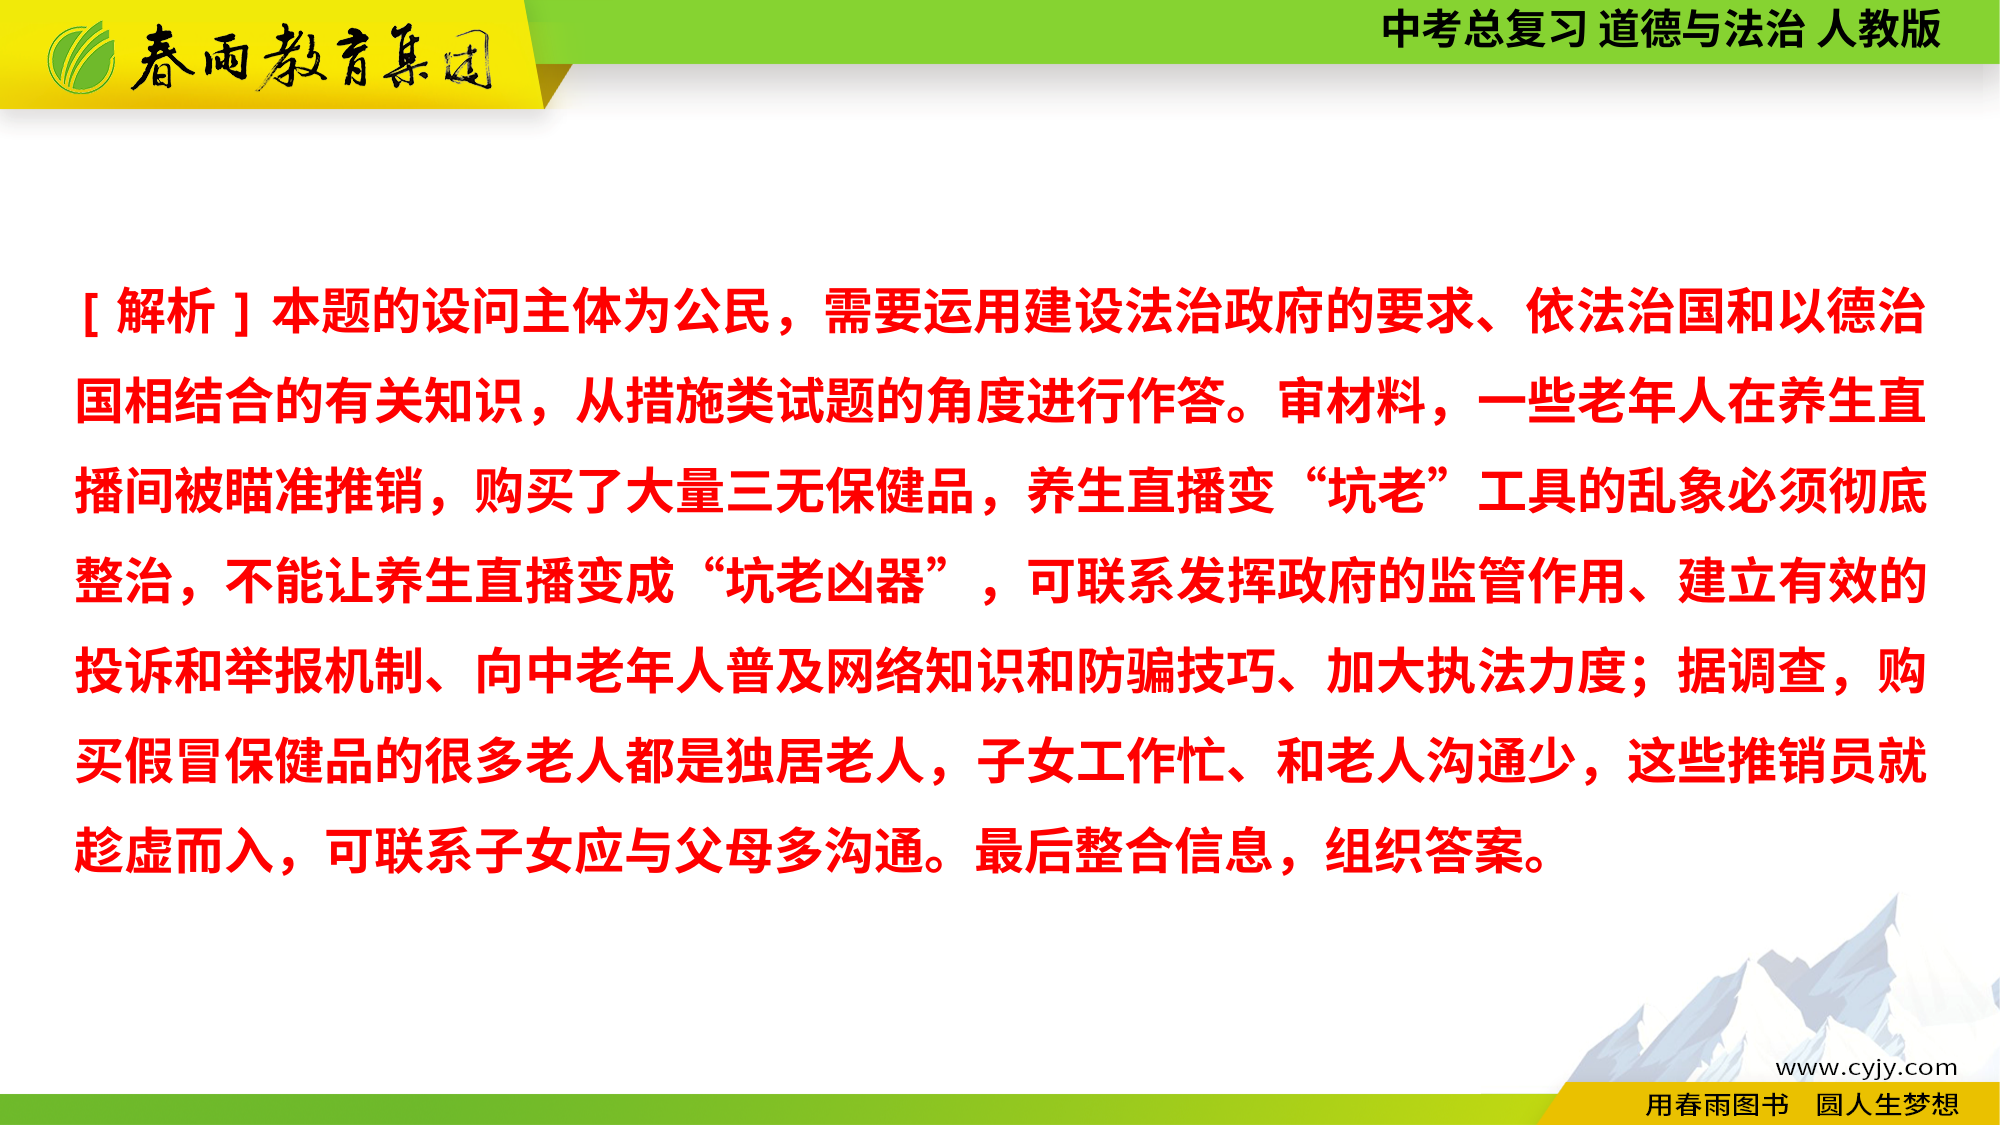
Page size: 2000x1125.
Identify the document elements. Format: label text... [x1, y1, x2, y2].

list [解析]本题的设问主体为公民，需要运用建设法治政府的要求、依法治国和以德治国相结合的有关知识，从措施类试题的角度进行作答。审材料，一些老年人在养生直播间被瞄准推销，购买了大量三无保健品，养生直播变“坑老”工具的乱象必须彻底整治，不能让养生直播变成“坑老凶器”，可联系发挥政府的监管作用、建立有效的投诉和举报机制、向中老年人普及网络知识和防骗技巧、加大执法力度；据调查，购买假冒保健品的很多老人都是独居老人，子女工作忙、和老人沟通少，这些推销员就趁虚而入，可联系子女应与父母多沟通。最后整合信息，组织答案。 [59, 241, 1944, 882]
picture [0, 0, 2000, 1125]
